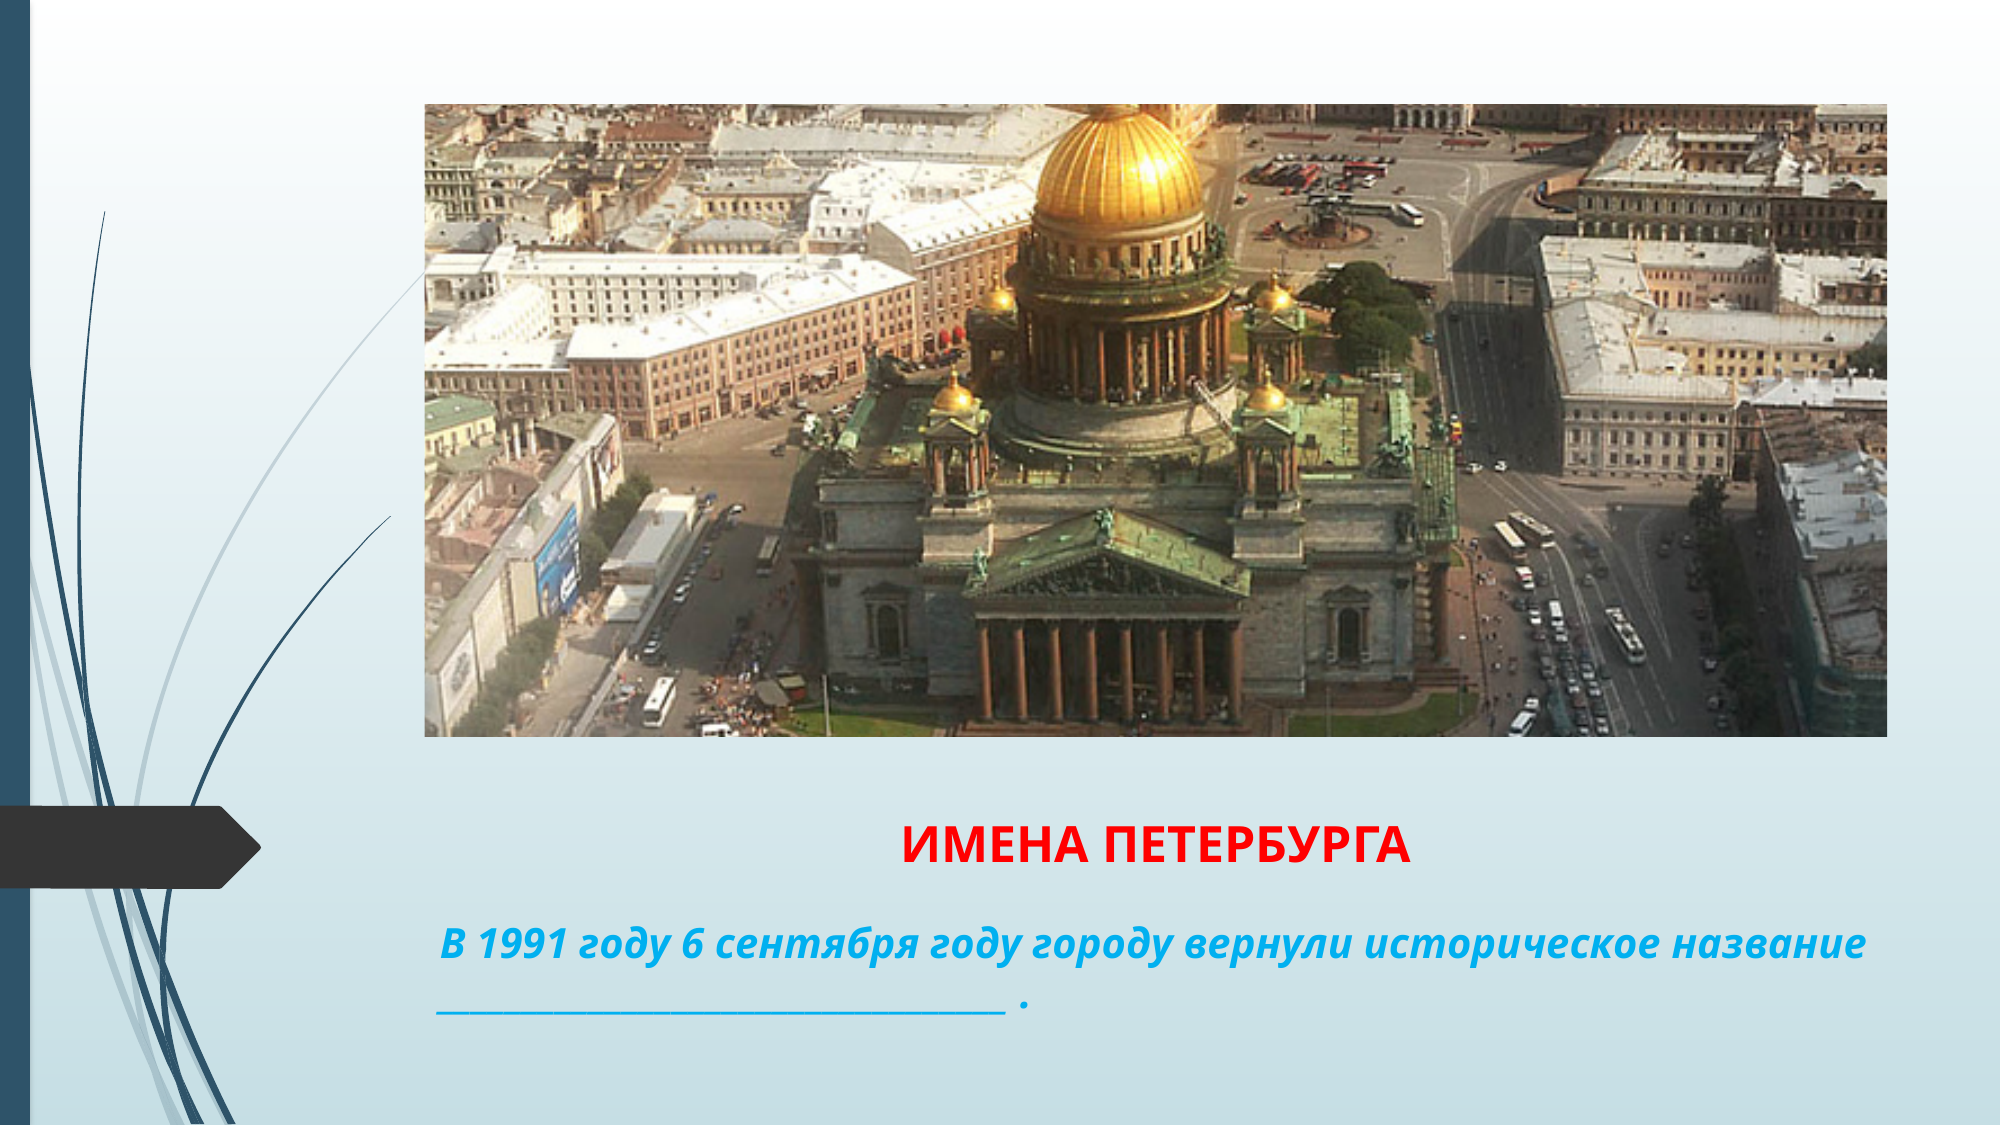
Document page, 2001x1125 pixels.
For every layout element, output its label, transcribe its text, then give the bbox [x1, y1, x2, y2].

list В 1991 году 6 сентября году городу вернули историческое название __________________________________ . [424, 909, 1888, 1031]
picture [424, 103, 1888, 737]
title ИМЕНА ПЕТЕРБУРГА [424, 787, 1888, 881]
